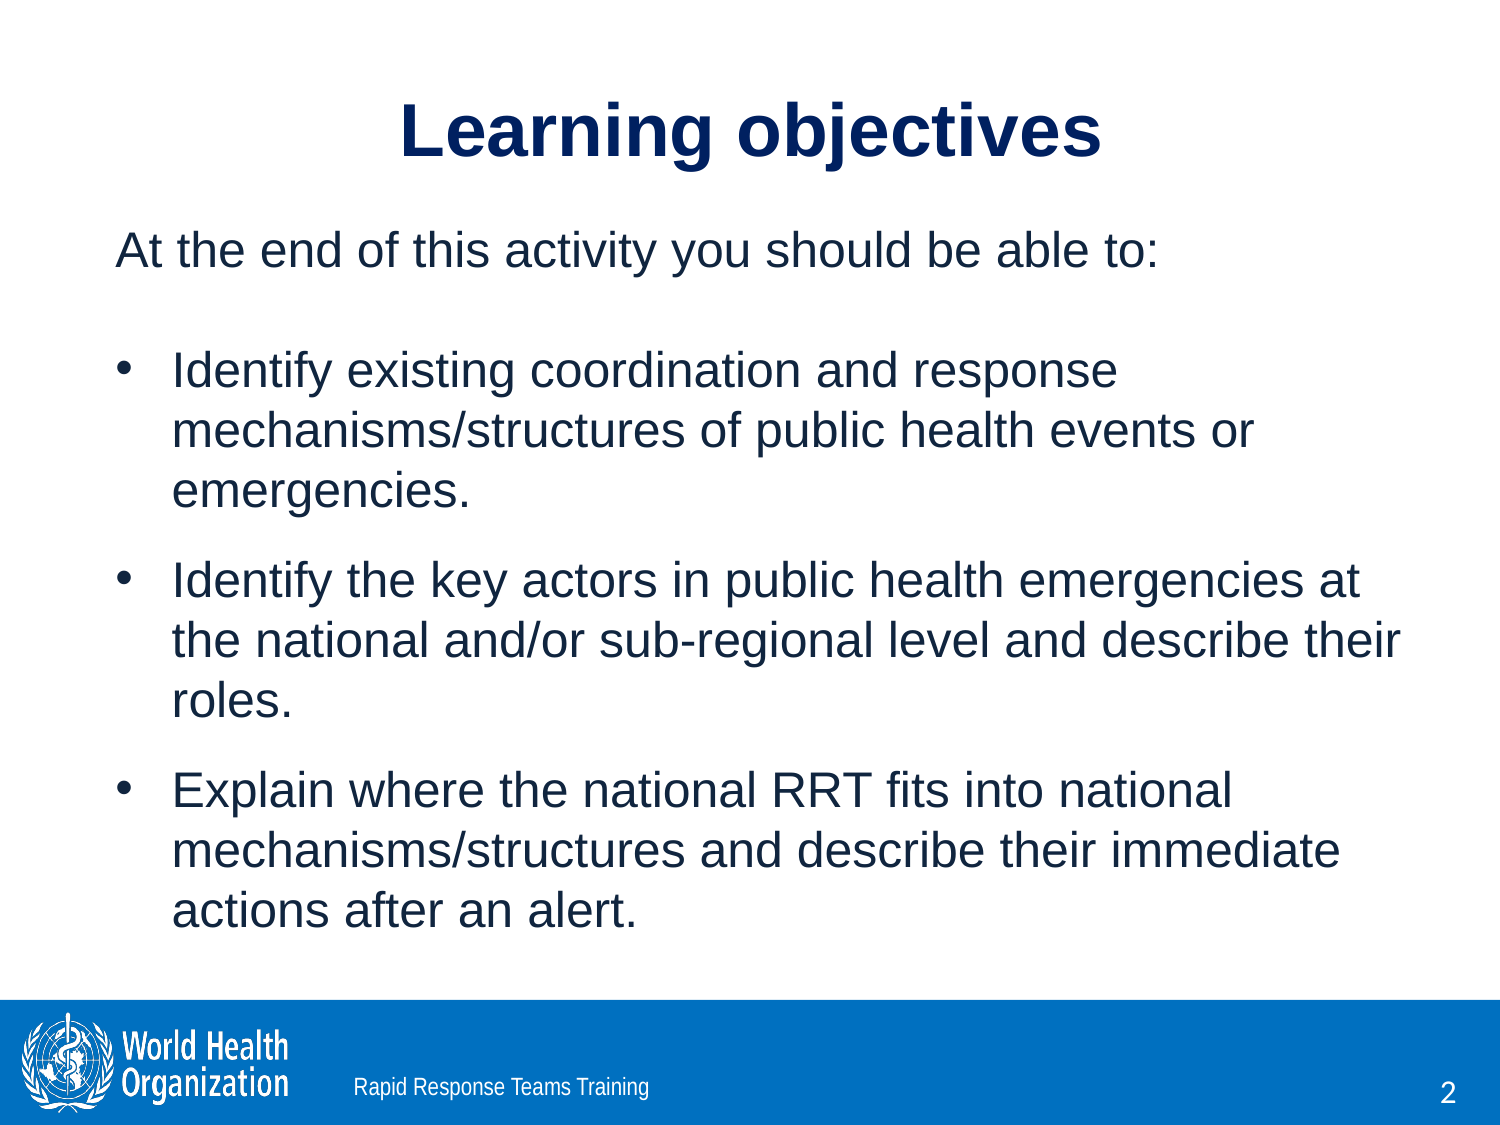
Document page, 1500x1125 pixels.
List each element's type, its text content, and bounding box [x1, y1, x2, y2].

list At the end of this activity you should be able to: Identify existing coordination and response mechanisms/structures of public health events or emergencies. Identify the key actors in public health emergencies at the national and/or sub-regional level and describe their roles. Explain where the national RRT fits into national mechanisms/structures and describe their immediate actions after an alert. [100, 209, 1451, 953]
picture [21, 1012, 288, 1113]
title Learning objectives [76, 32, 1427, 220]
